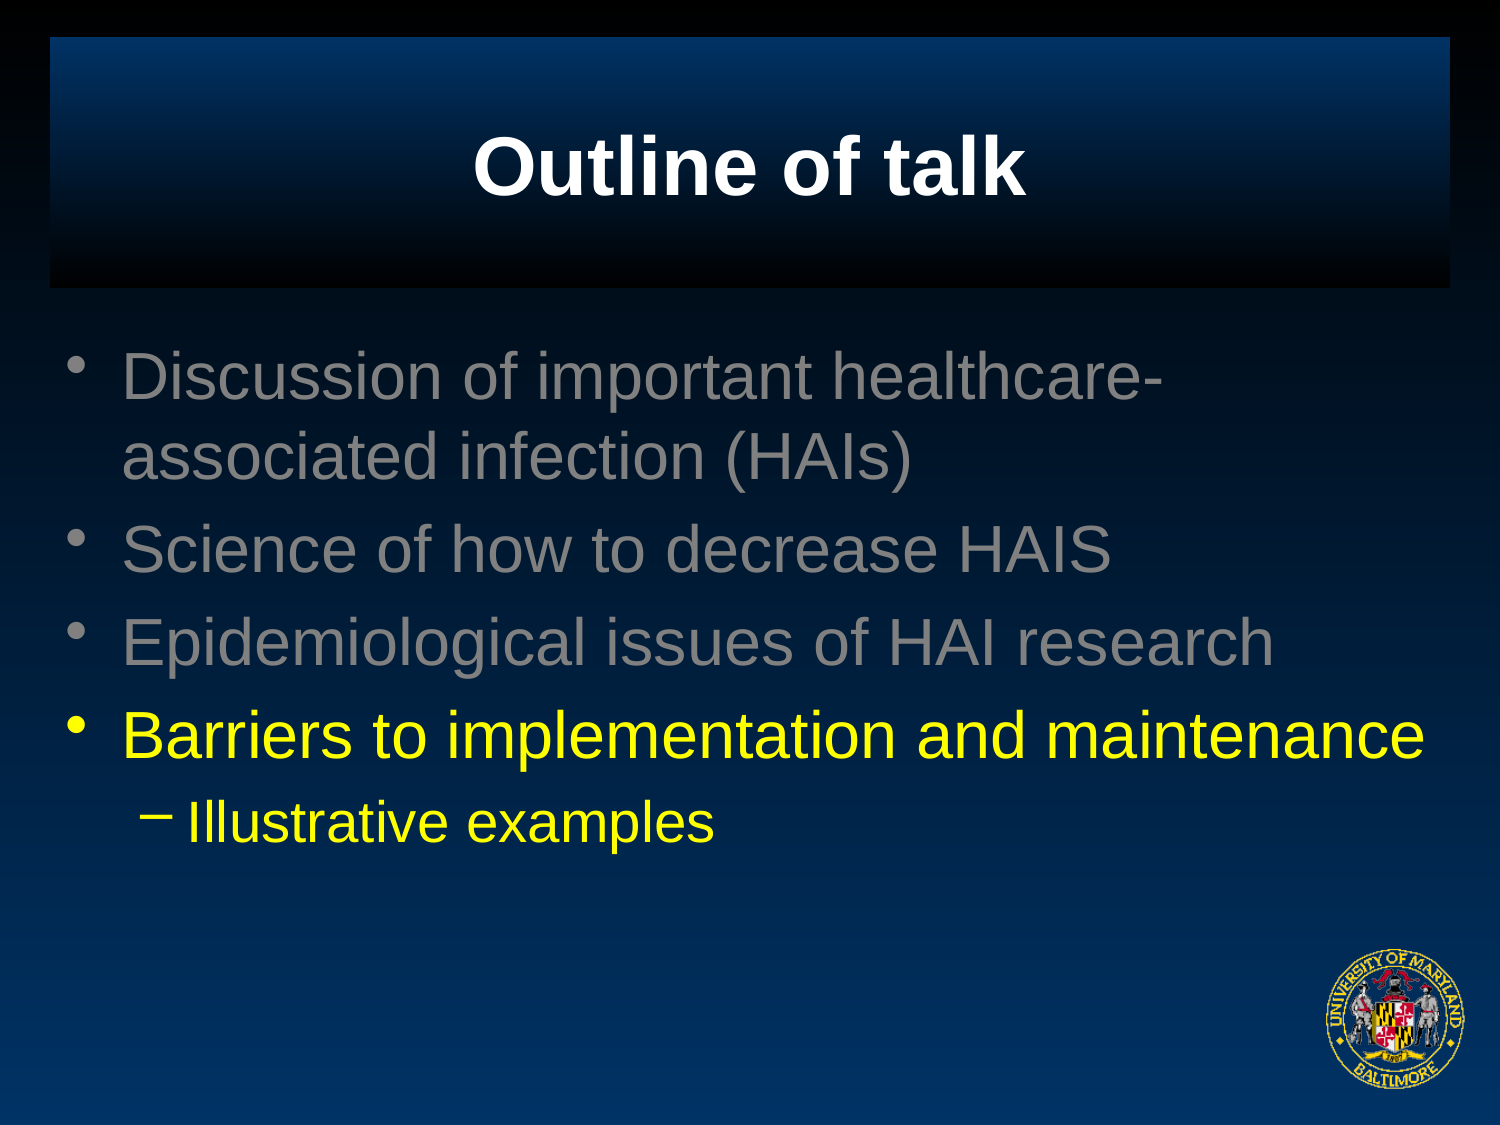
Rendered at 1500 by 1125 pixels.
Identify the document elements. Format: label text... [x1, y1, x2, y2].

picture [1325, 949, 1468, 1108]
list Discussion of important healthcare-associated infection (HAIs) Science of how to decrease HAIS Epidemiological issues of HAI research Barriers to implementation and maintenance Illustrative examples [49, 324, 1451, 1088]
title Outline of talk [49, 37, 1451, 288]
